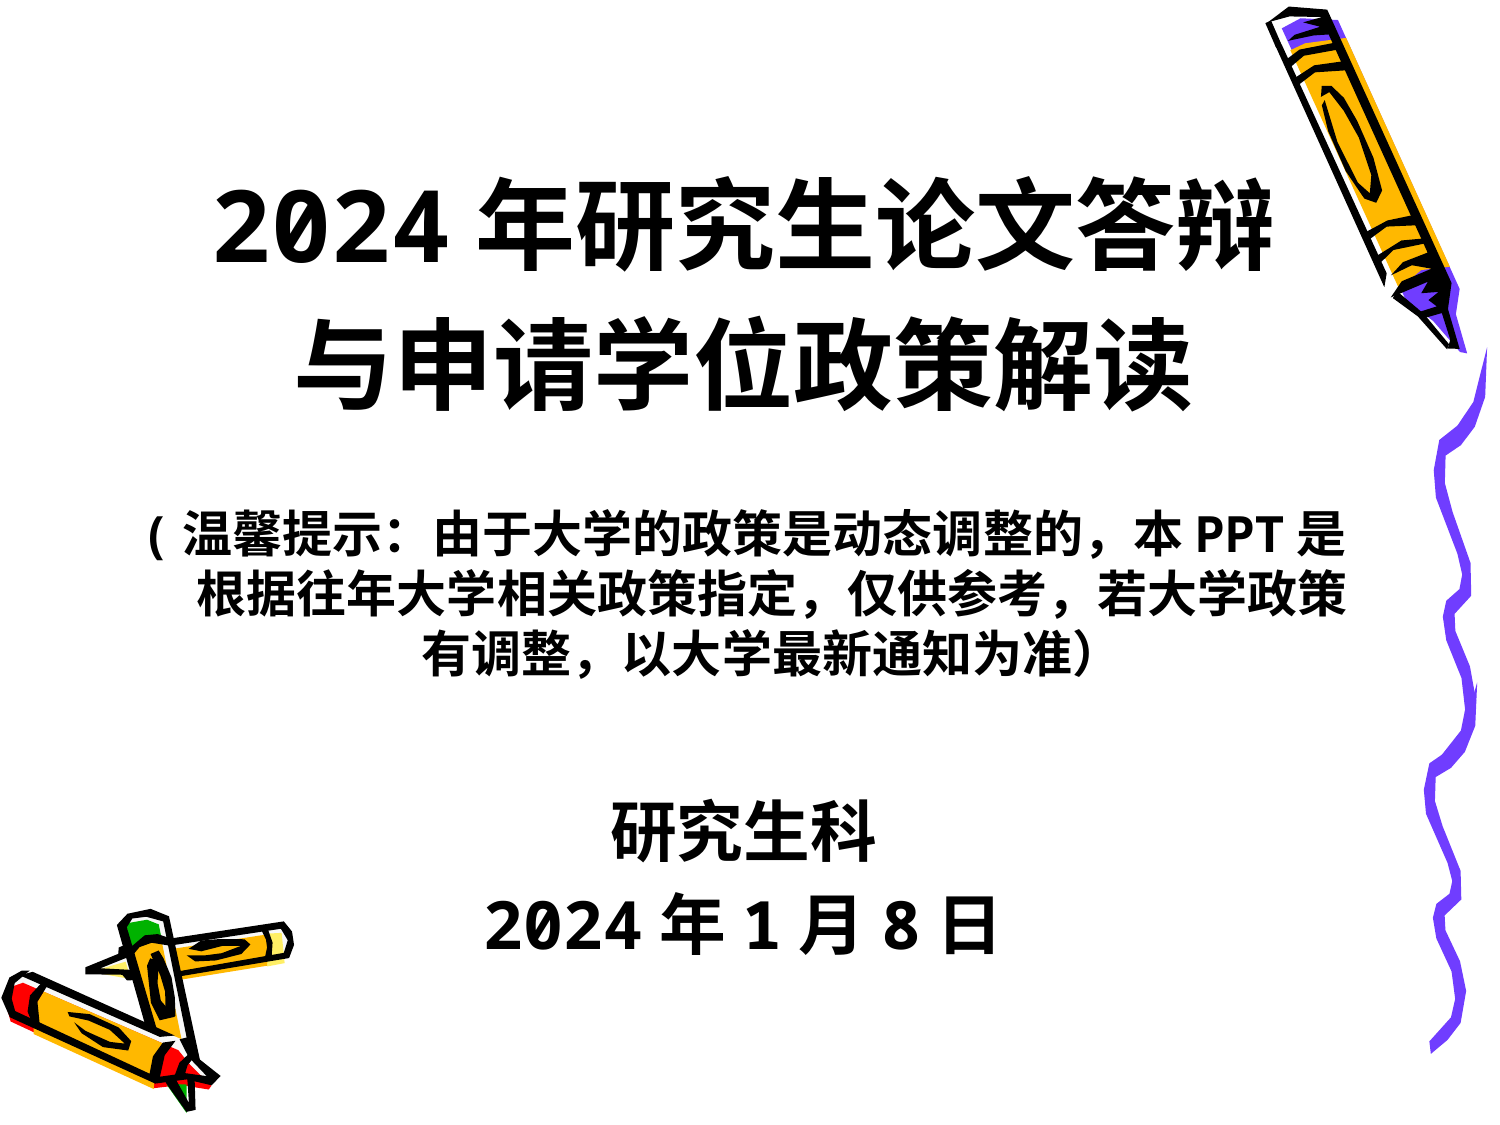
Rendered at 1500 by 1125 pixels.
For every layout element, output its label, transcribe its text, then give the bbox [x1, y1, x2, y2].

list 2024年研究生论文答辩 与申请学位政策解读 (温馨提示：由于大学的政策是动态调整的，本PPT是根据往年大学相关政策指定，仅供参考，若大学政策有调整，以大学最新通知为准） 研究生科 2024年1月8日 [112, 155, 1376, 985]
